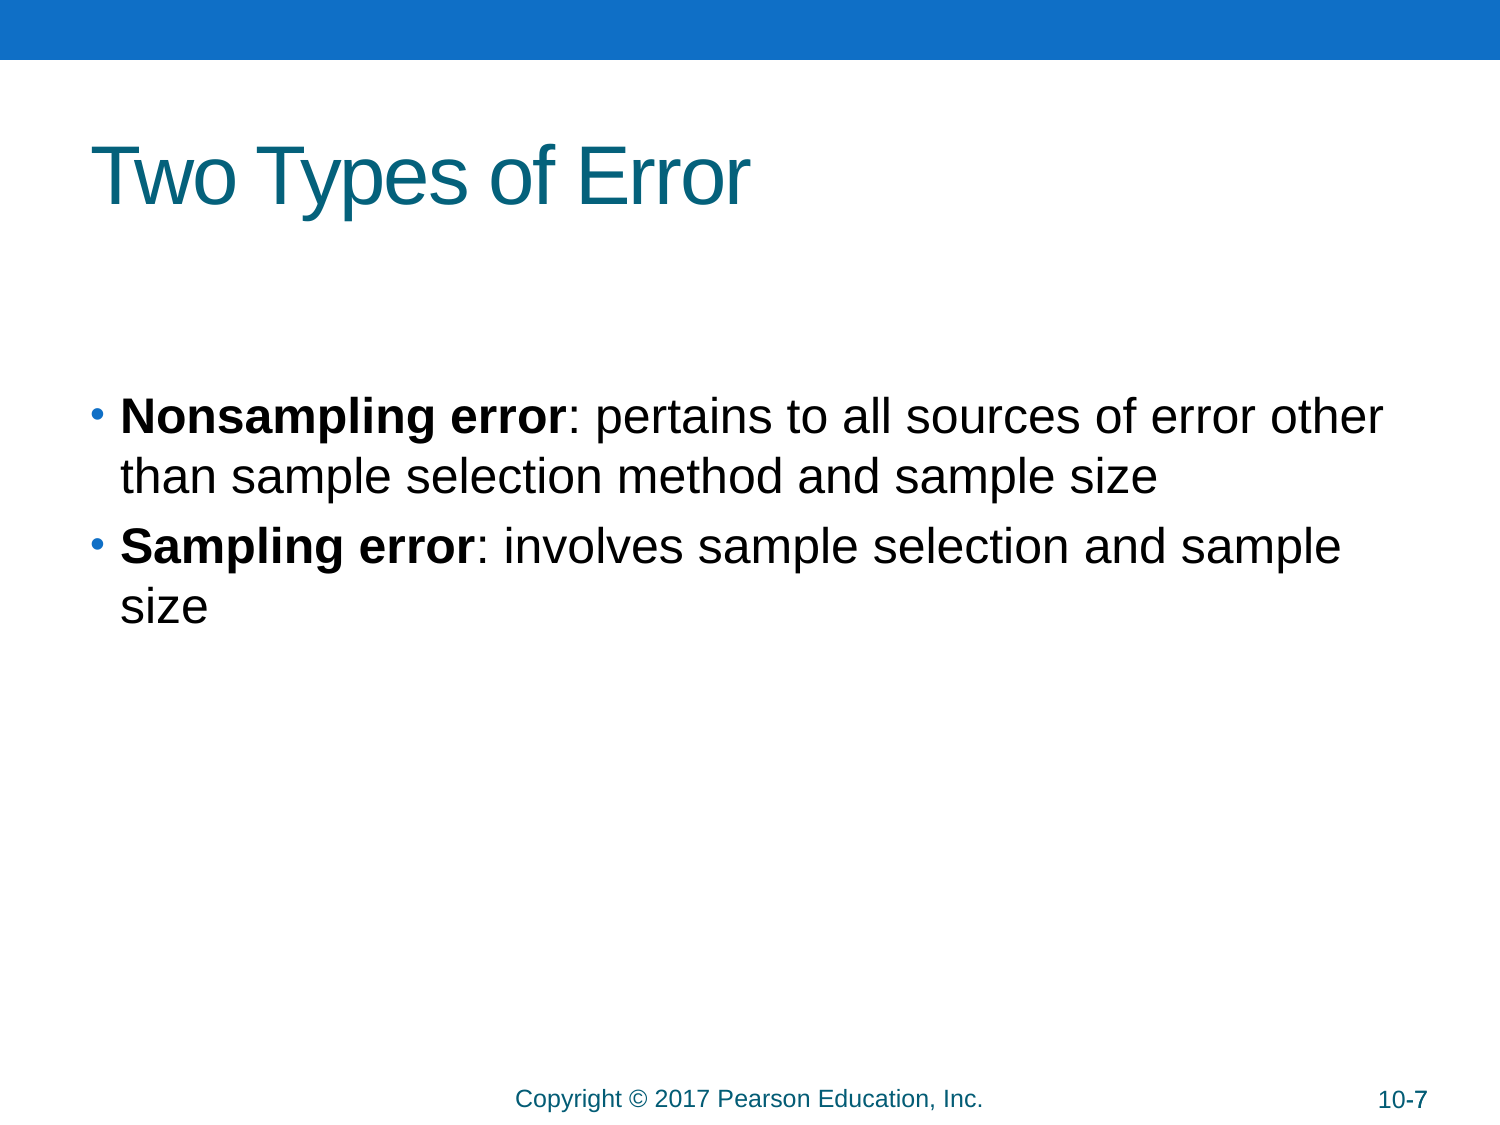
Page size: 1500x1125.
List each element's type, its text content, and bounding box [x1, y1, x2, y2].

list Nonsampling error: pertains to all sources of error other than sample selection method and sample size Sampling error: involves sample selection and sample size [75, 376, 1425, 1125]
title Two Types of Error [75, 90, 1425, 253]
